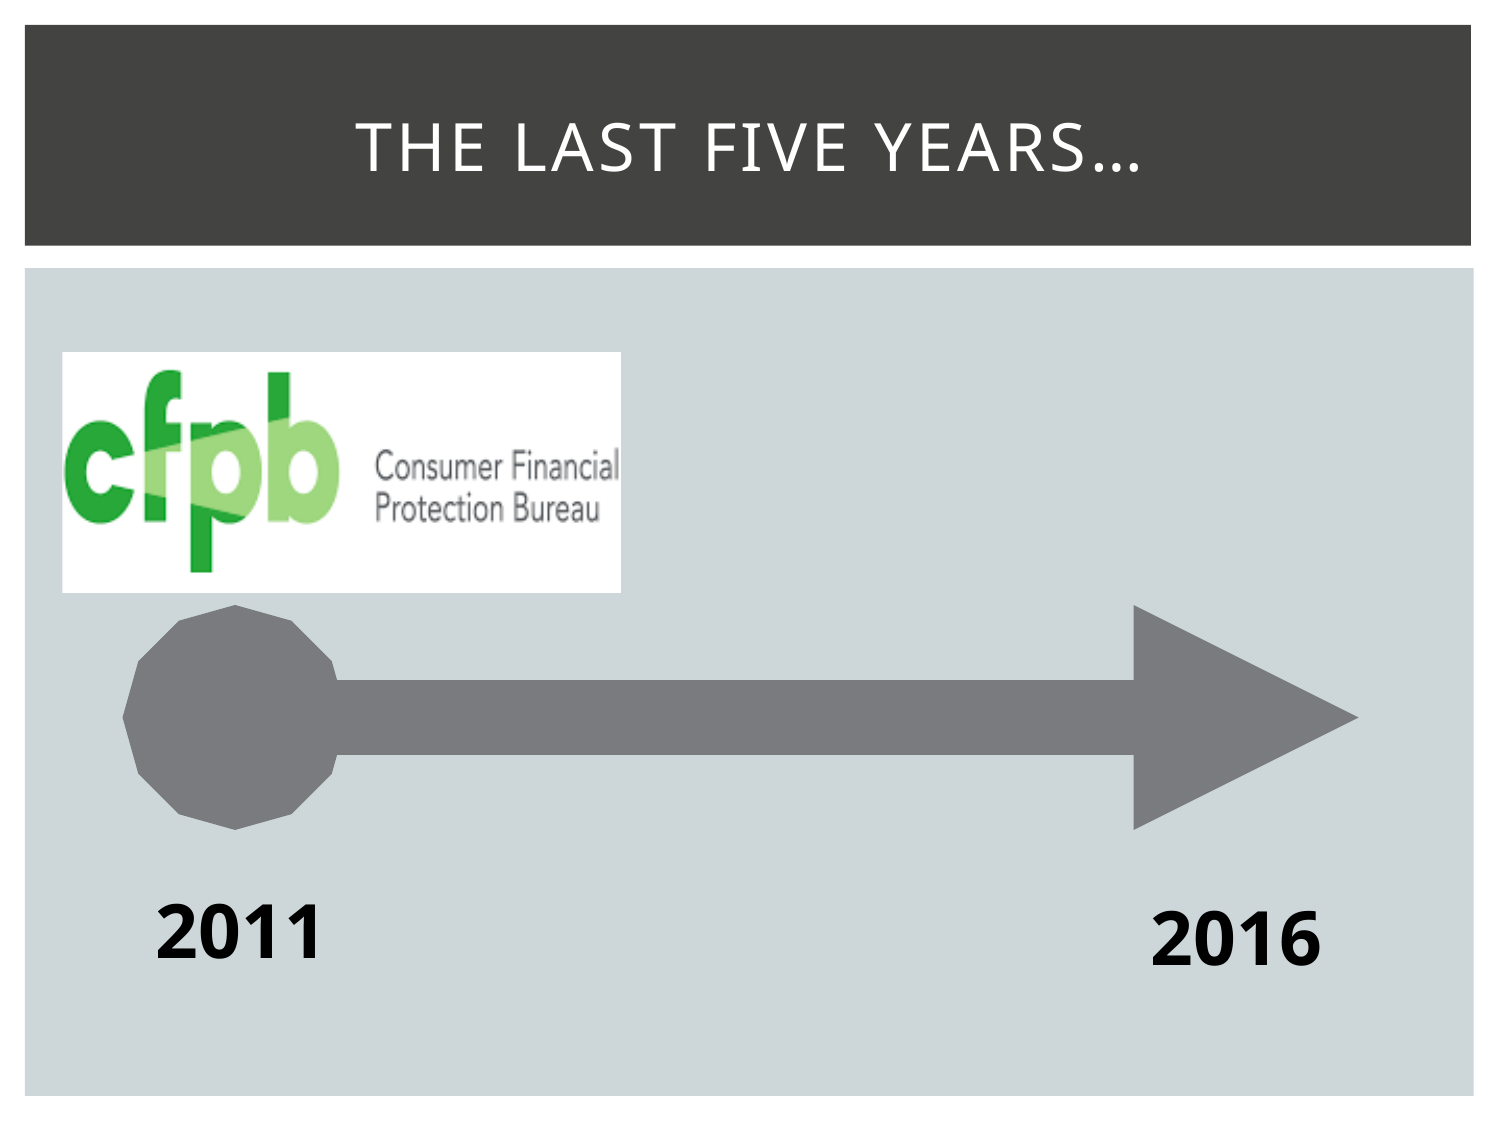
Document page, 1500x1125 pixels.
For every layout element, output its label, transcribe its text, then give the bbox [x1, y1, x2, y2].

text_box 2011 [141, 876, 343, 981]
text_box 2016 [1135, 883, 1338, 988]
picture [62, 352, 636, 594]
title The Last Five Years… [62, 58, 1438, 232]
